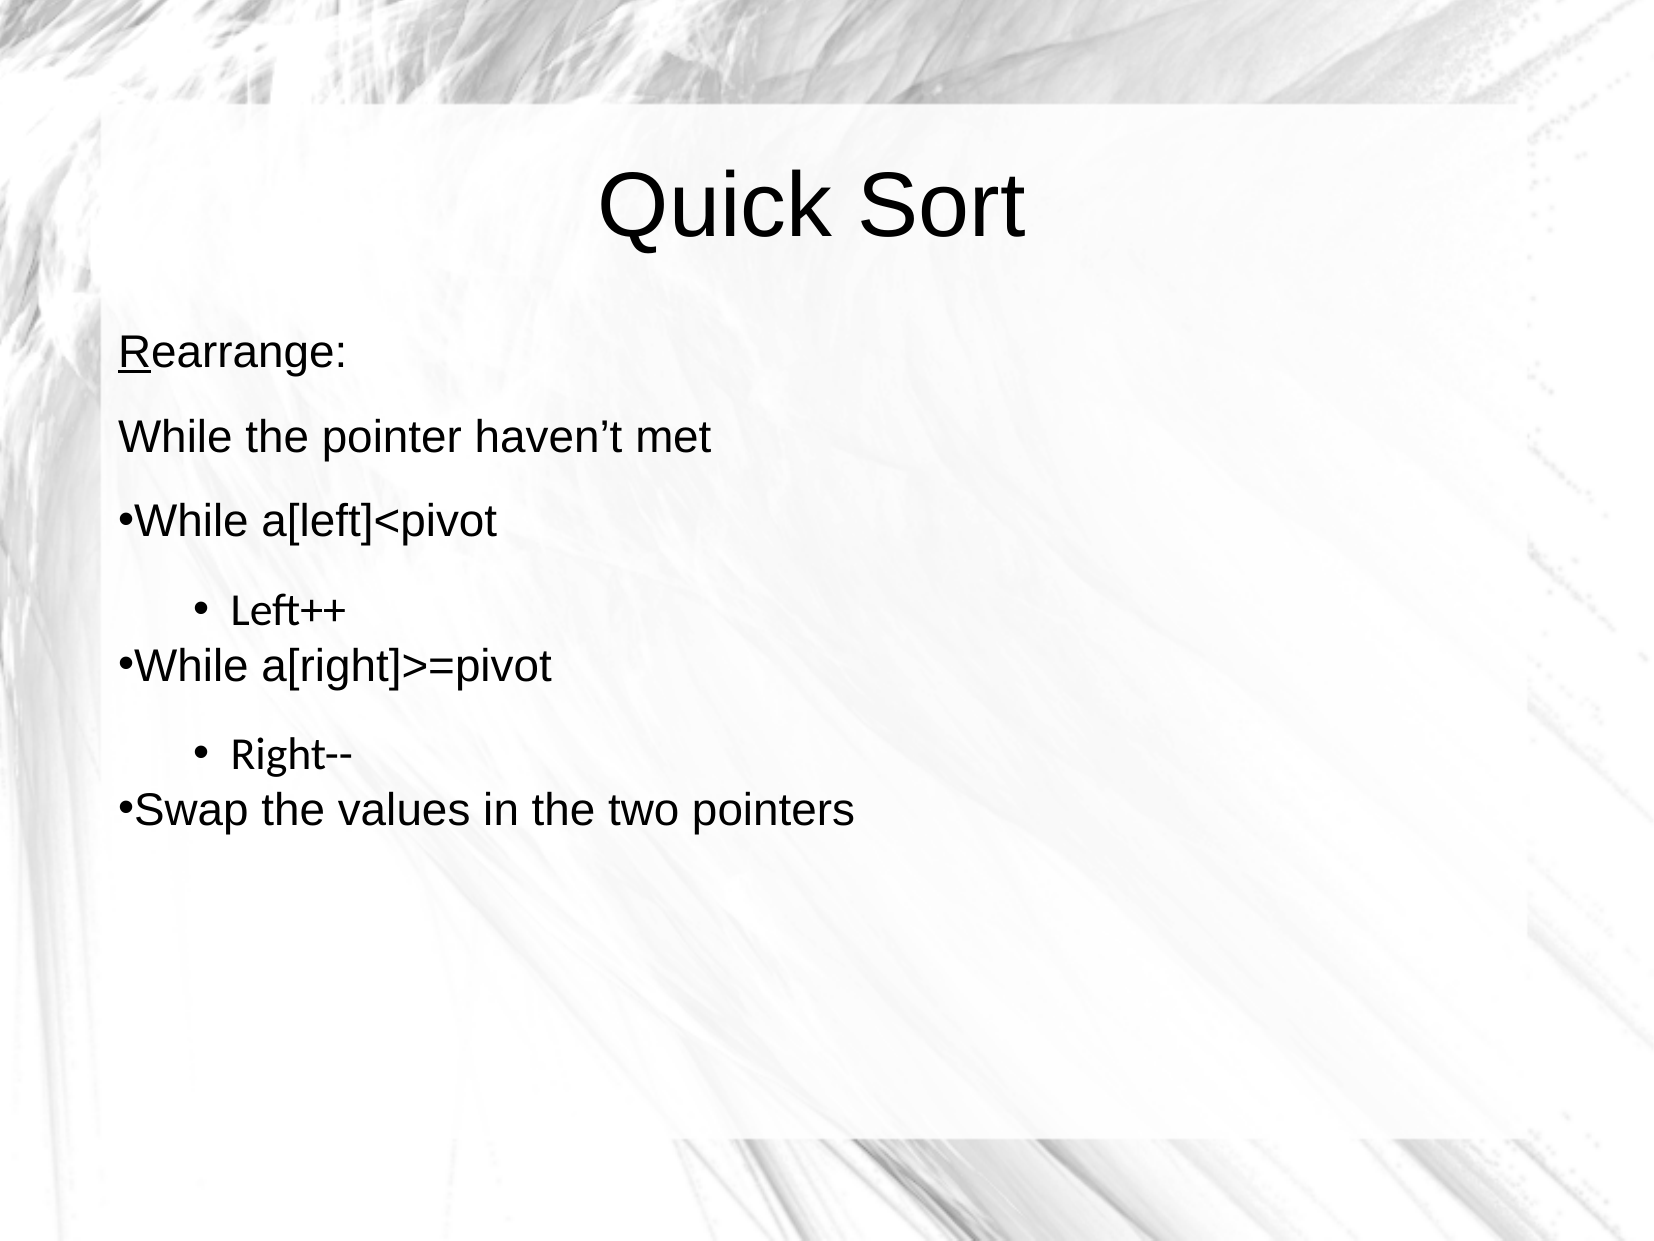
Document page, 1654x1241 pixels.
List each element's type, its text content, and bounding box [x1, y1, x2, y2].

picture [0, 0, 1654, 1241]
title Quick Sort [118, 112, 1506, 281]
list Rearrange: While the pointer haven’t met While a[left]<pivot Left++ While a[right]>=pivot Right-- Swap the values in the two pointers [118, 319, 1571, 1109]
